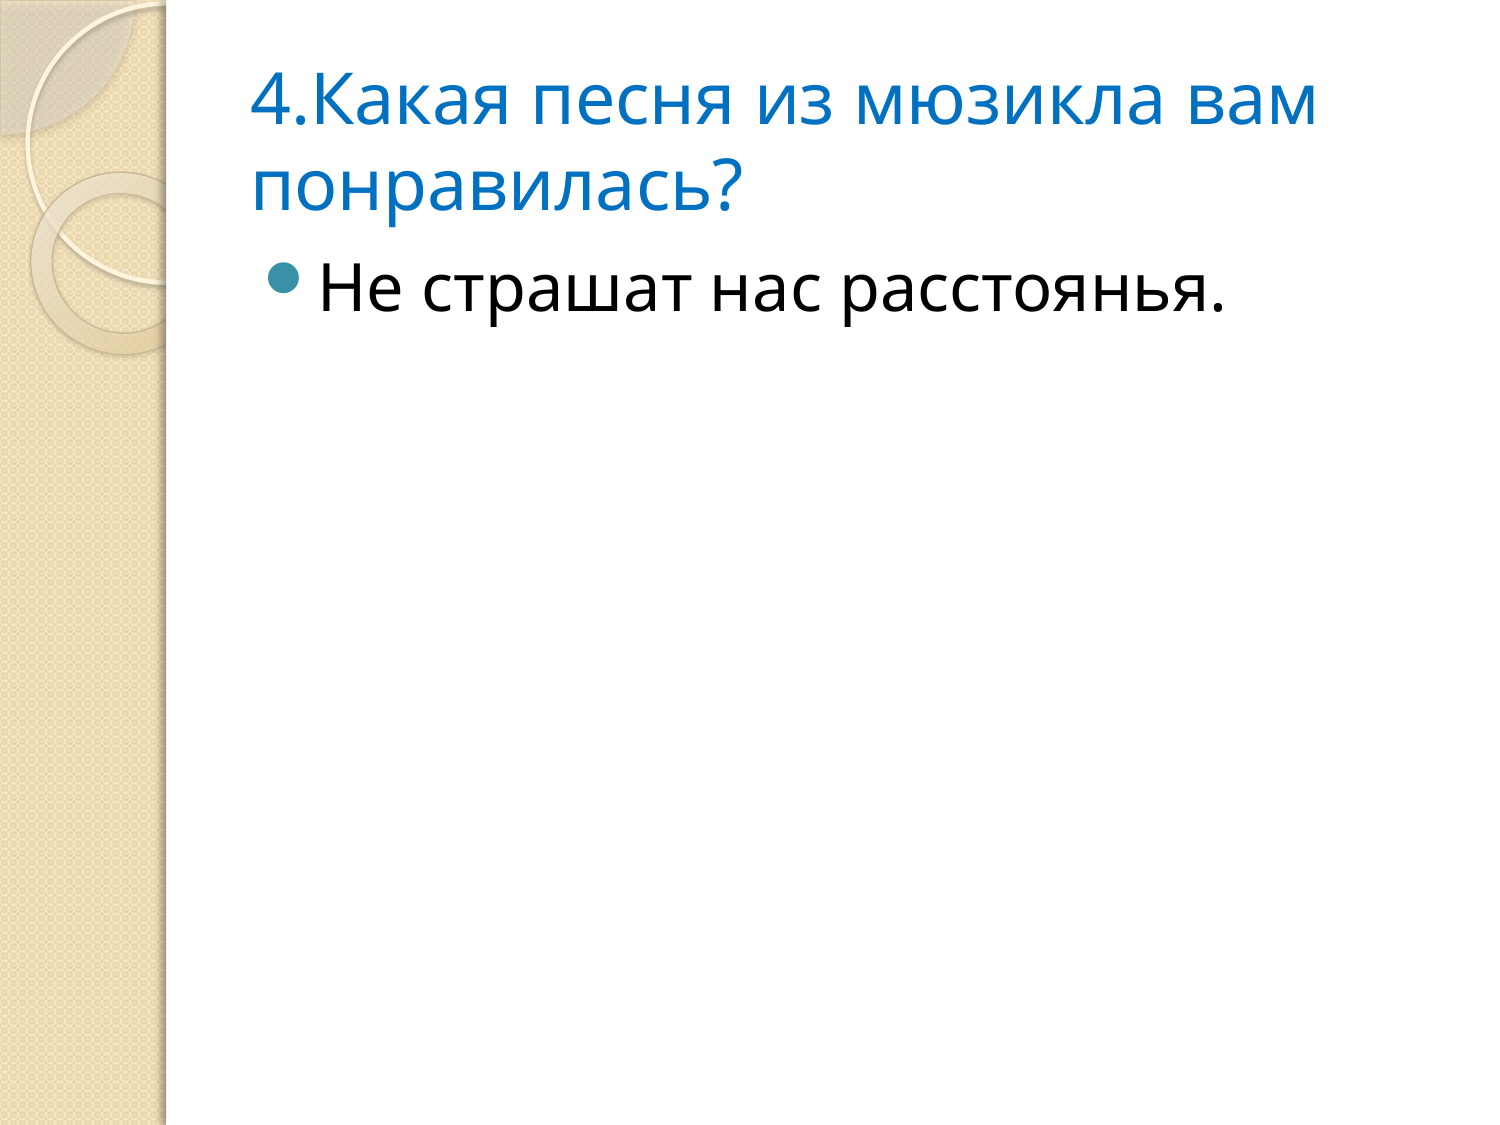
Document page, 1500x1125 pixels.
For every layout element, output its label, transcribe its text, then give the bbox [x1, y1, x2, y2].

list Не страшат нас расстоянья. [235, 237, 1466, 1025]
title 4.Какая песня из мюзикла вам понравилась? [235, 45, 1466, 233]
